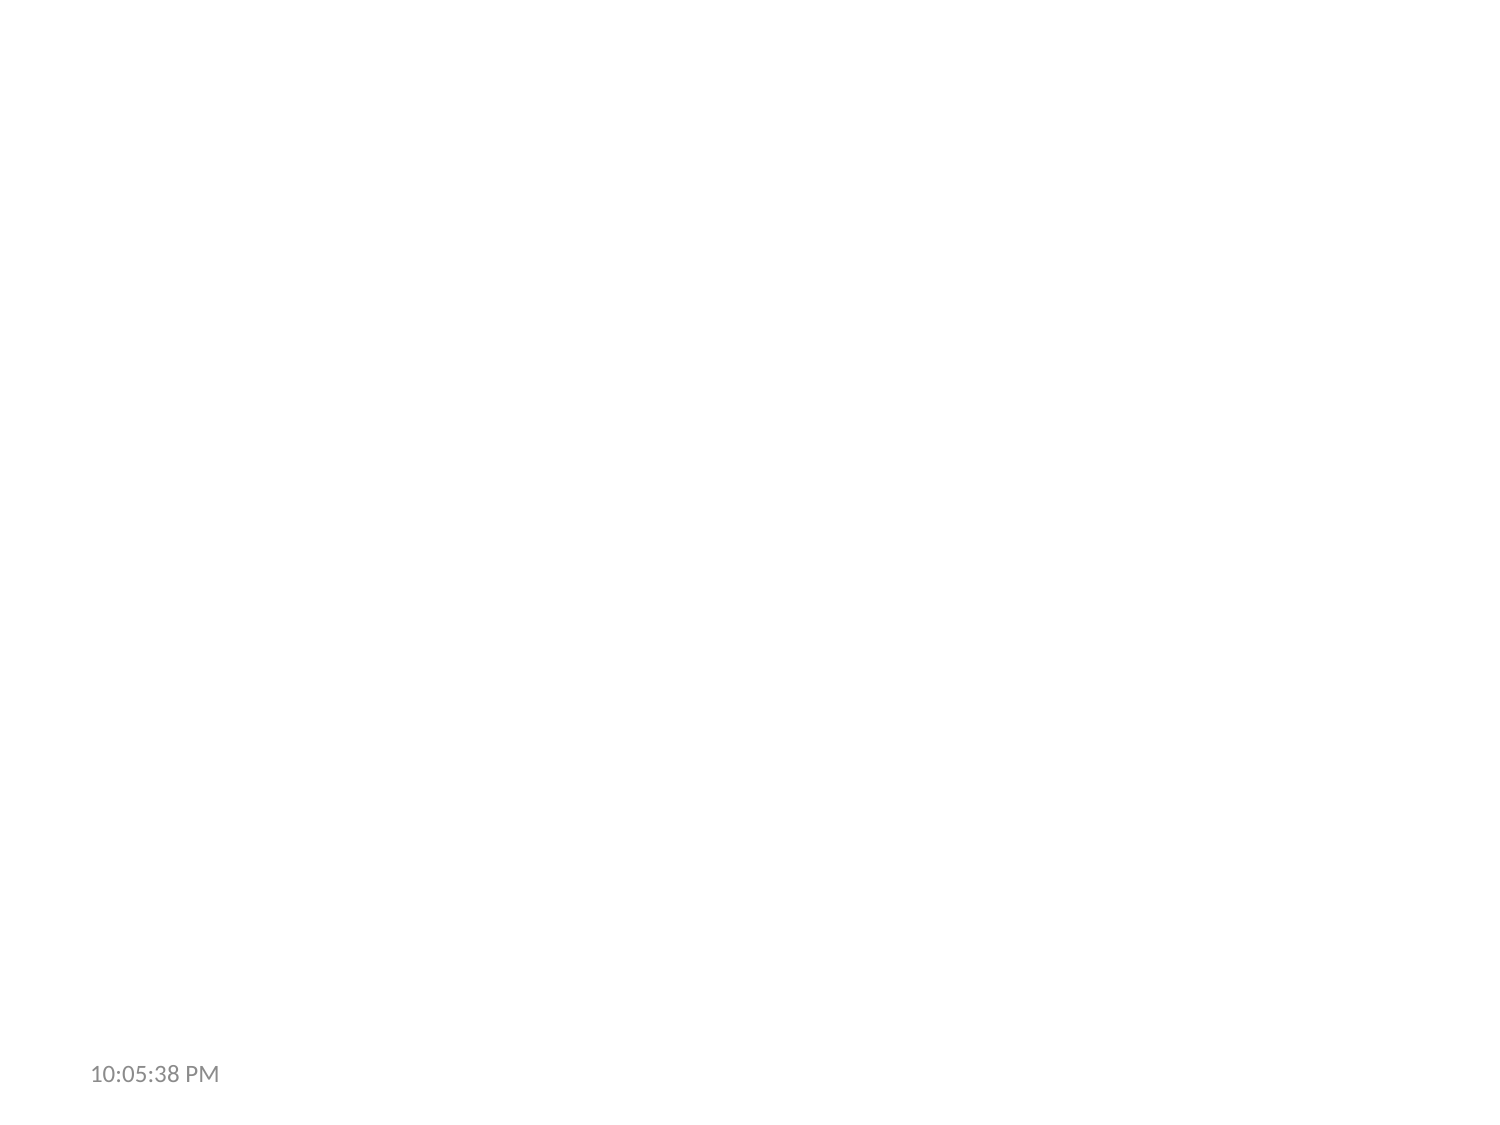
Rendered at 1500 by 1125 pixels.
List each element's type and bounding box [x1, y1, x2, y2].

slide_number [75, 1042, 425, 1103]
